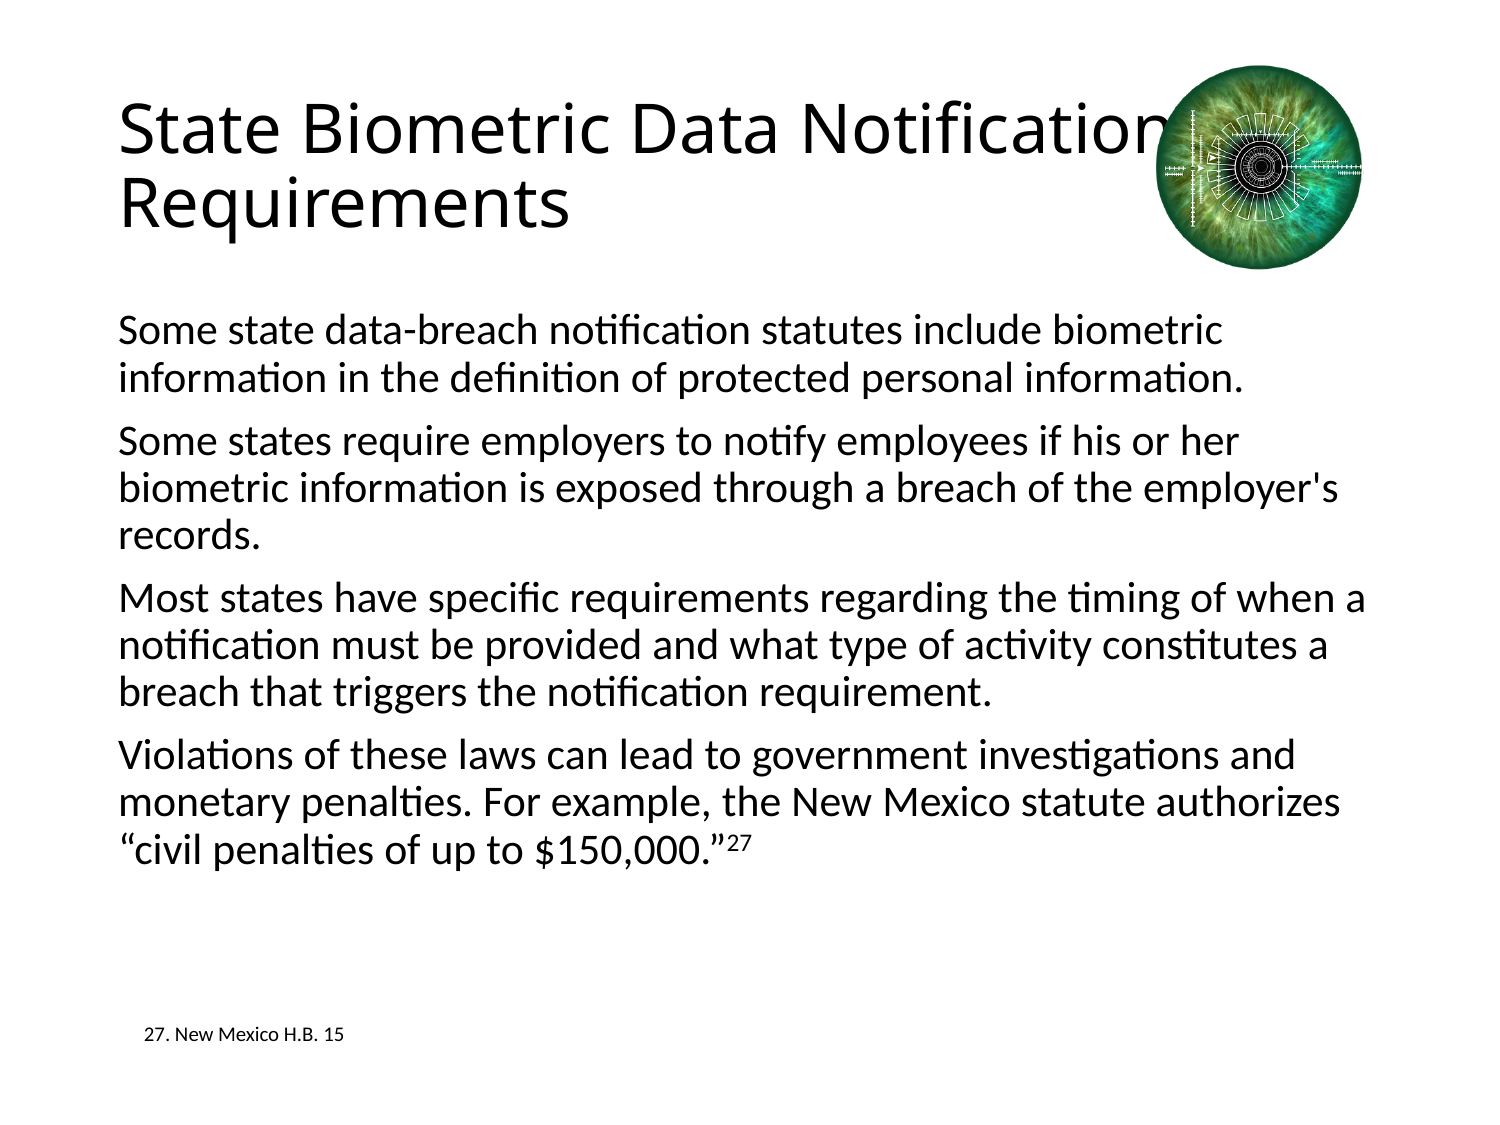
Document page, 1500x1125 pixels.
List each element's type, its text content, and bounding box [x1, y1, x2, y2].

list Some state data-breach notification statutes include biometric information in the definition of protected personal information. Some states require employers to notify employees if his or her biometric information is exposed through a breach of the employer's records. Most states have specific requirements regarding the timing of when a notification must be provided and what type of activity constitutes a breach that triggers the notification requirement. Violations of these laws can lead to government investigations and monetary penalties. For example, the New Mexico statute authorizes “civil penalties of up to $150,000.”27 [102, 299, 1398, 1014]
title State Biometric Data Notification Requirements [102, 59, 1398, 278]
picture [1149, 58, 1367, 277]
text_box 27. New Mexico H.B. 15 [129, 1013, 1281, 1053]
